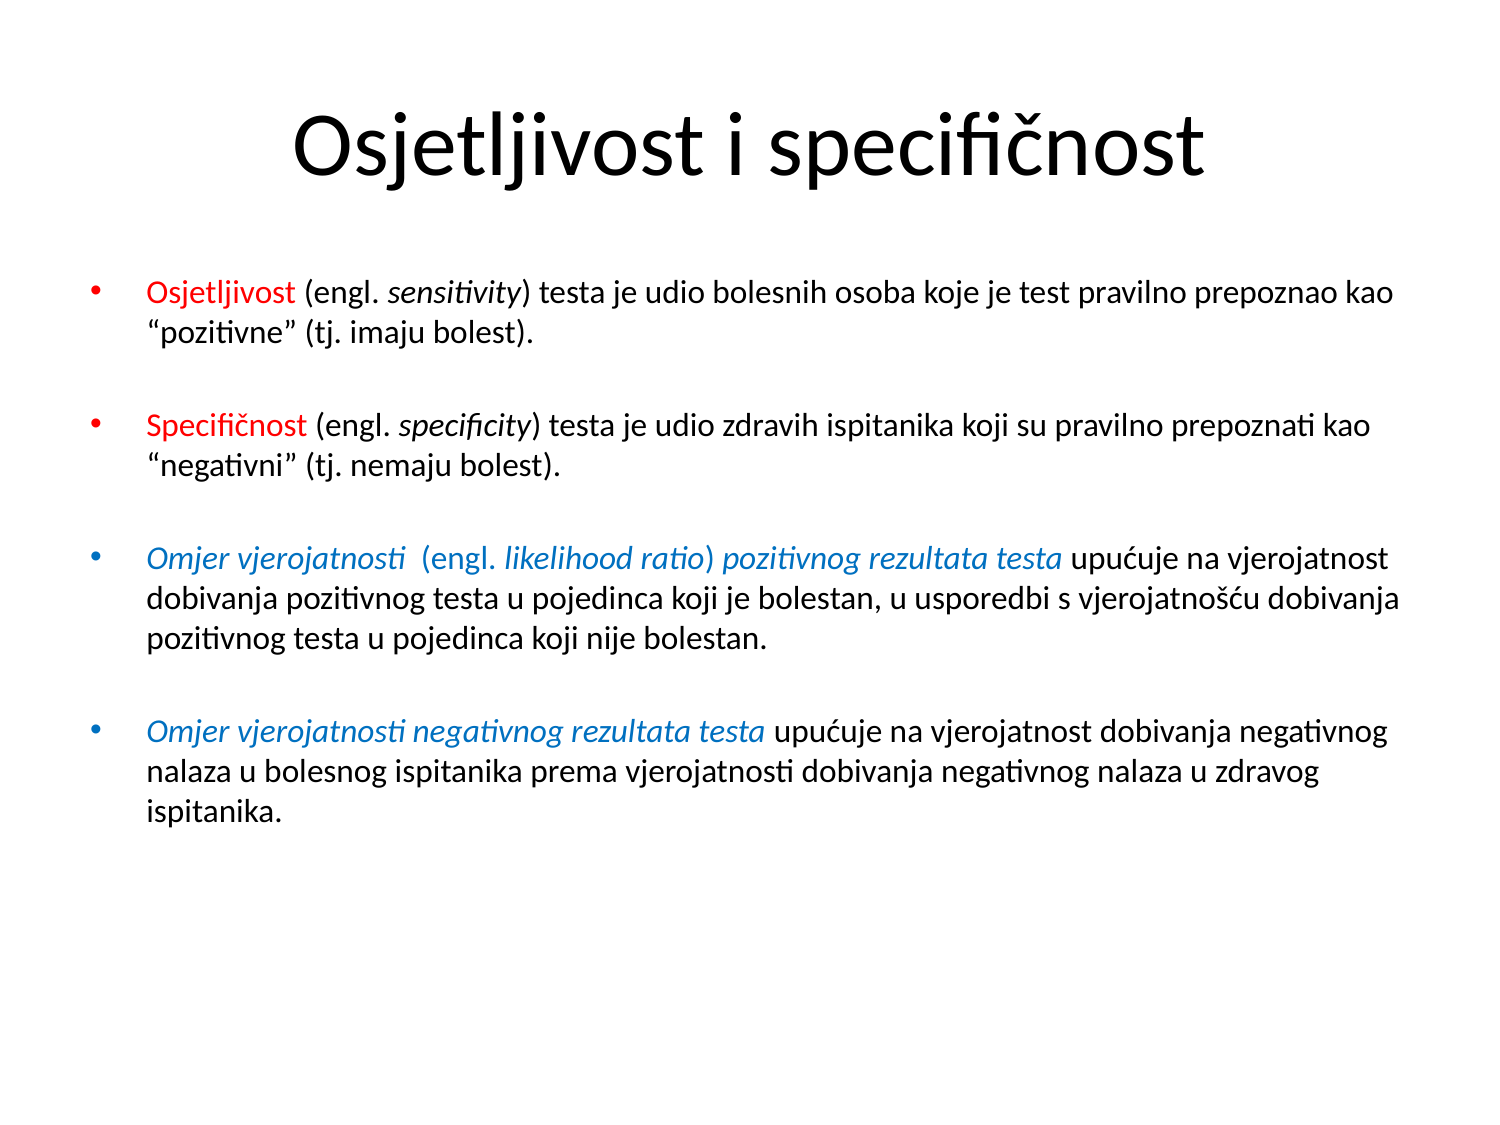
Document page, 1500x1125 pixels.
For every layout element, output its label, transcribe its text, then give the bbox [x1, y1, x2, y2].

list Osjetljivost (engl. sensitivity) testa je udio bolesnih osoba koje je test pravilno prepoznao kao “pozitivne” (tj. imaju bolest). Specifičnost (engl. specificity) testa je udio zdravih ispitanika koji su pravilno prepoznati kao “negativni” (tj. nemaju bolest). Omjer vjerojatnosti (engl. likelihood ratio) pozitivnog rezultata testa upućuje na vjerojatnost dobivanja pozitivnog testa u pojedinca koji je bolestan, u usporedbi s vjerojatnošću dobivanja pozitivnog testa u pojedinca koji nije bolestan. Omjer vjerojatnosti negativnog rezultata testa upućuje na vjerojatnost dobivanja negativnog nalaza u bolesnog ispitanika prema vjerojatnosti dobivanja negativnog nalaza u zdravog ispitanika. [75, 262, 1425, 1005]
title Osjetljivost i specifičnost [75, 45, 1425, 233]
